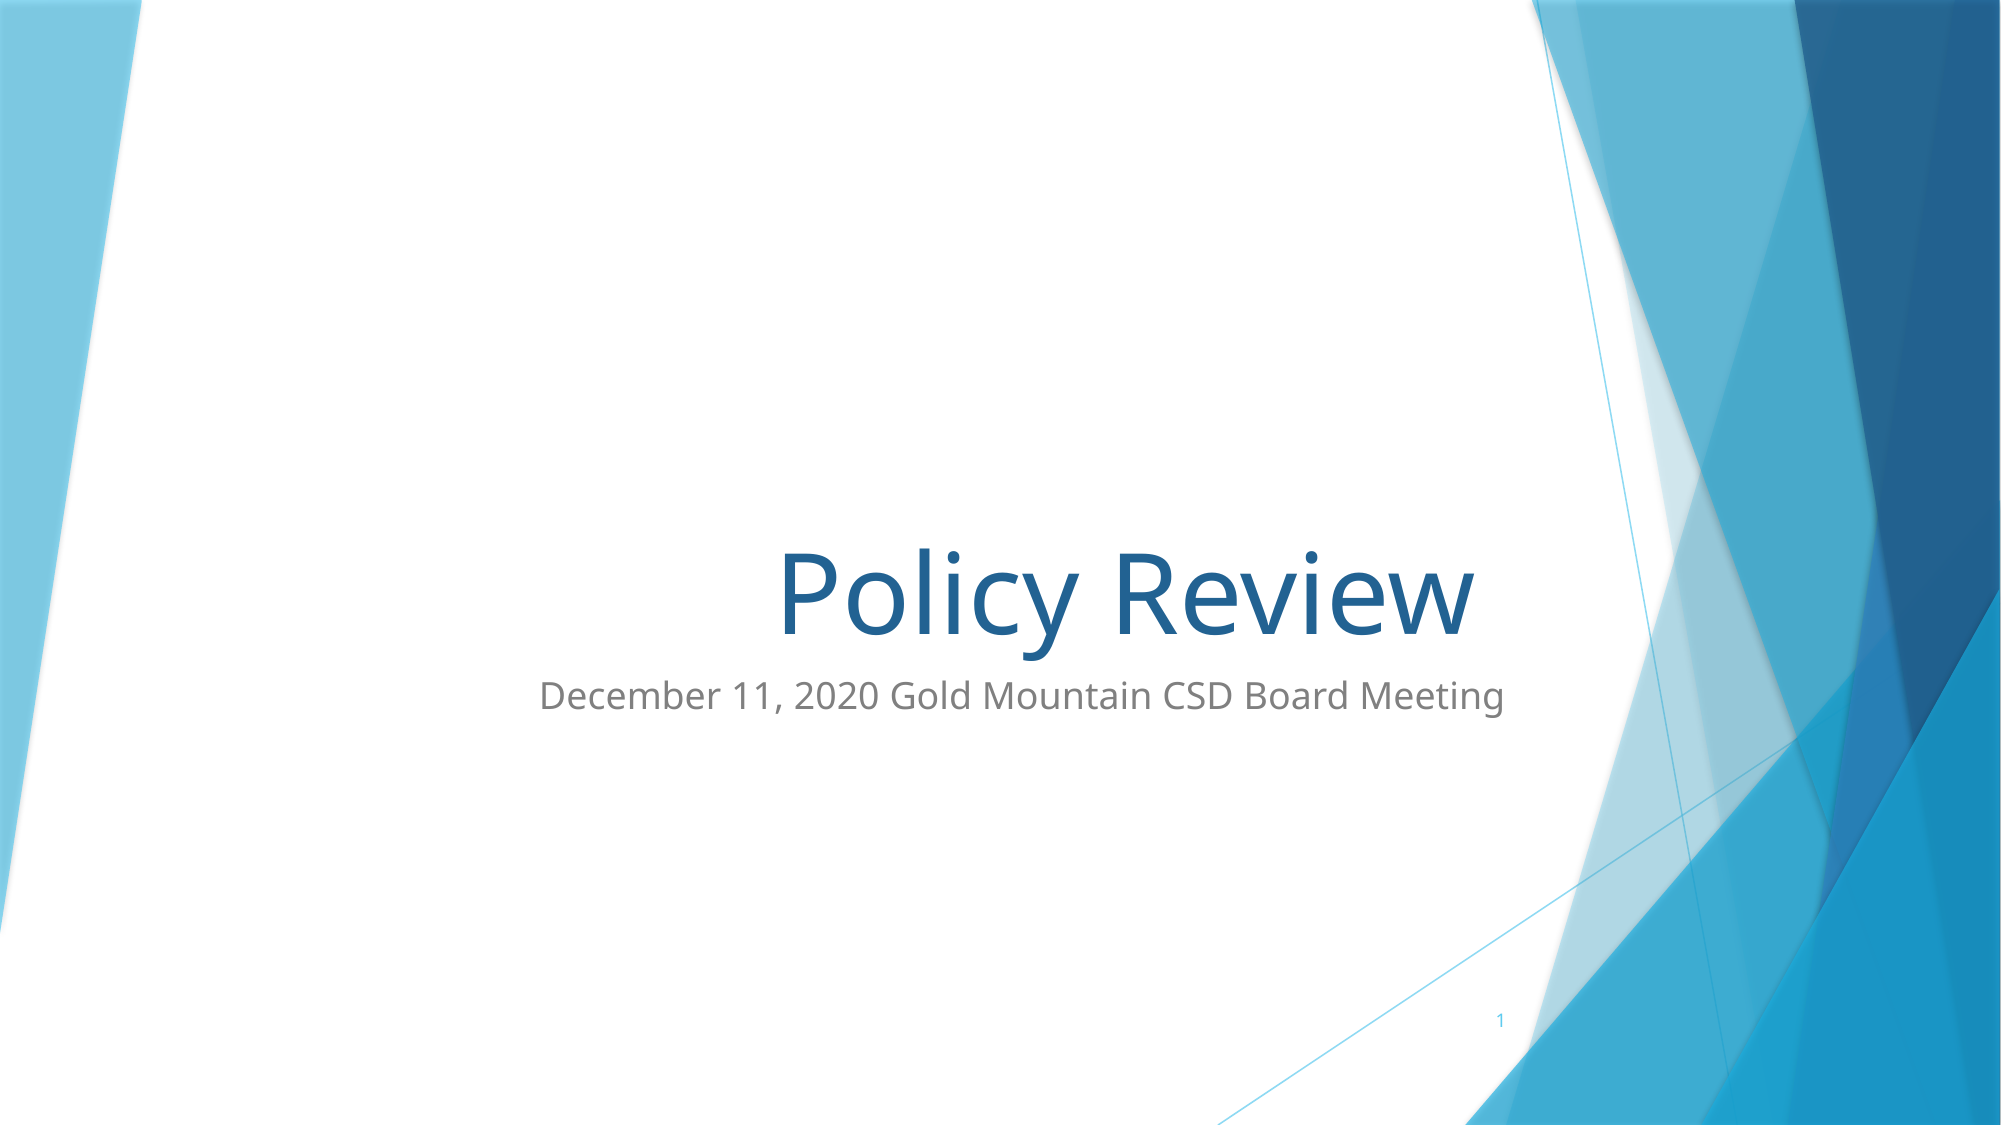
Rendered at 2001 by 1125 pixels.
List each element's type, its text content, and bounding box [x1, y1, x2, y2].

subtitle December 11, 2020 Gold Mountain CSD Board Meeting [247, 664, 1522, 845]
title Policy Review [247, 394, 1522, 664]
slide_number 1 [1409, 991, 1522, 1051]
